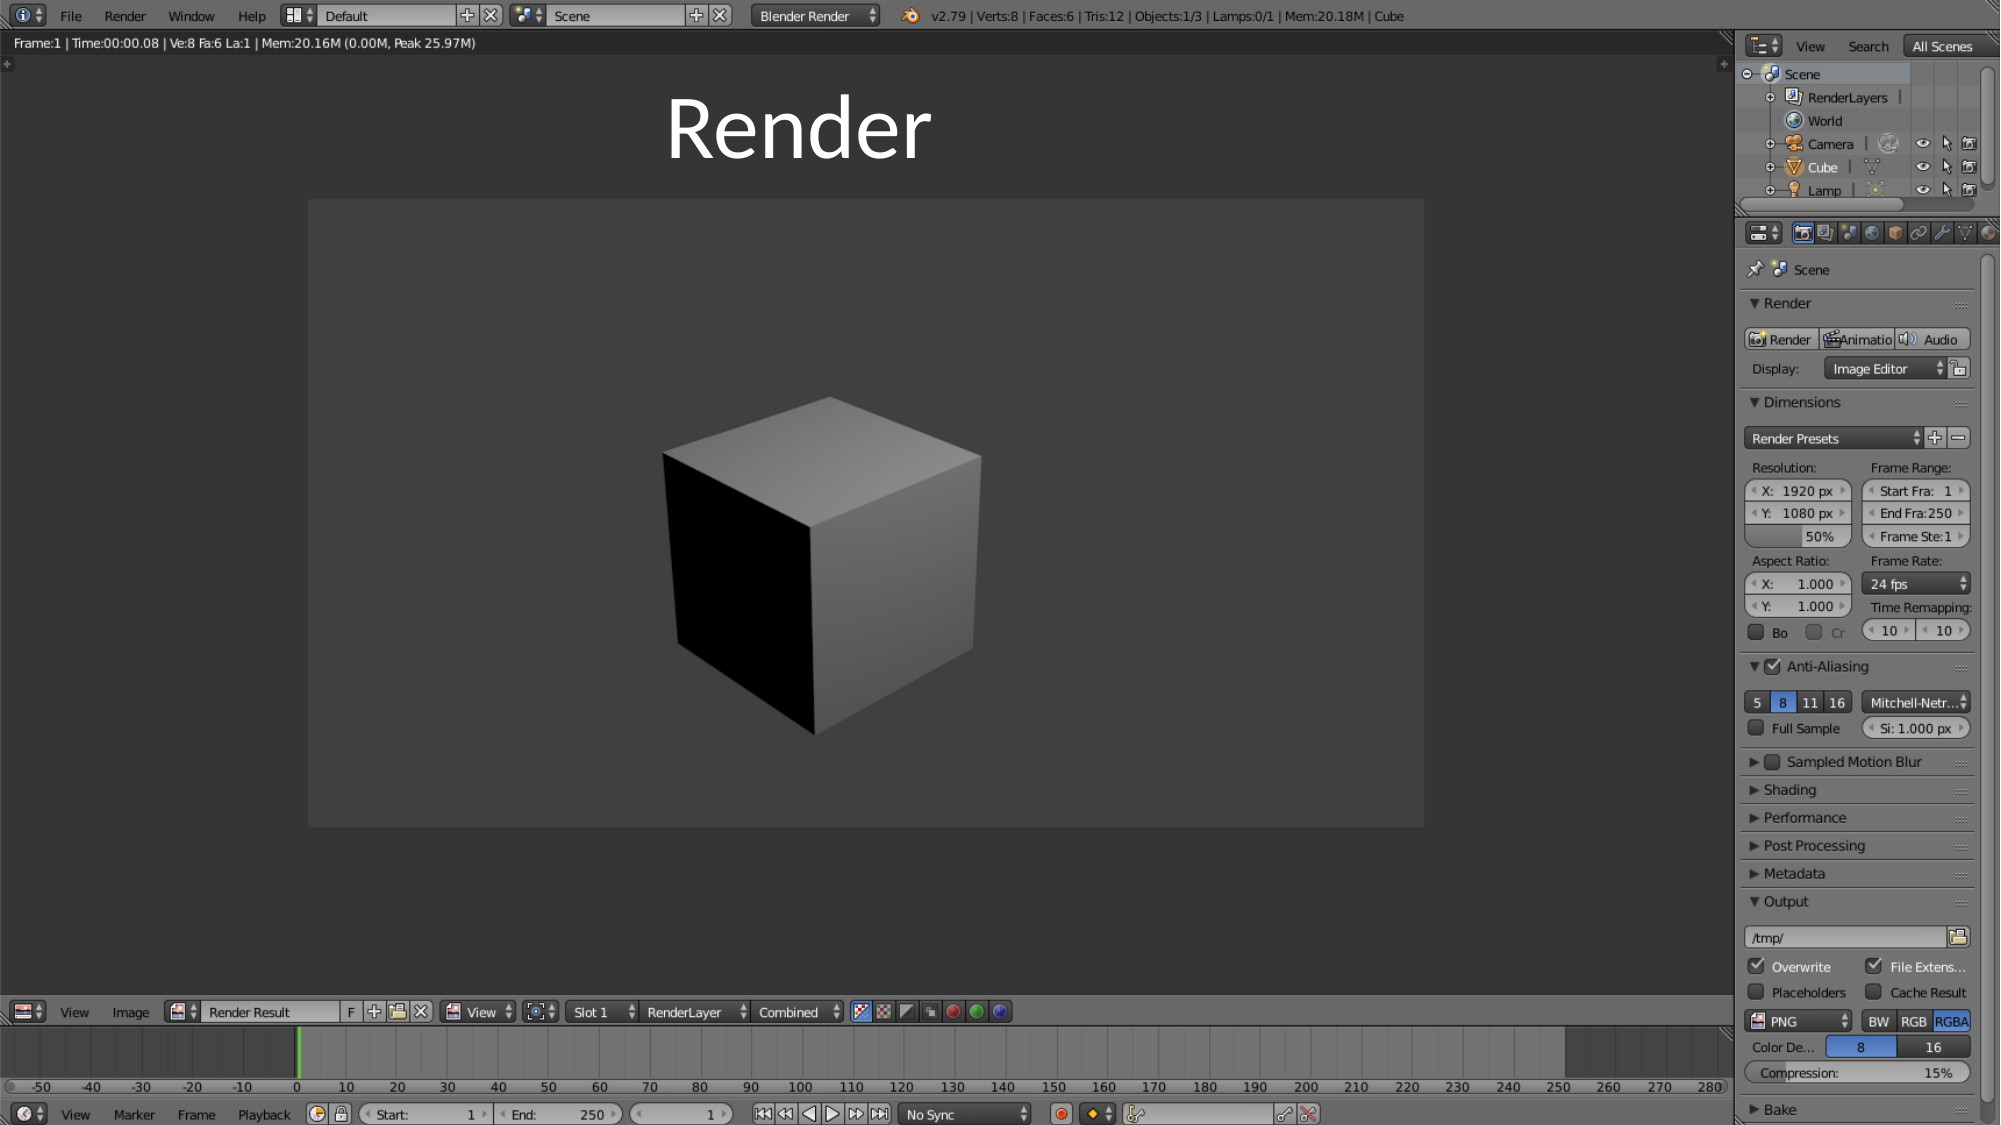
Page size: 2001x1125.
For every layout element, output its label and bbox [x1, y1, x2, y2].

list [0, 0, 2000, 1125]
